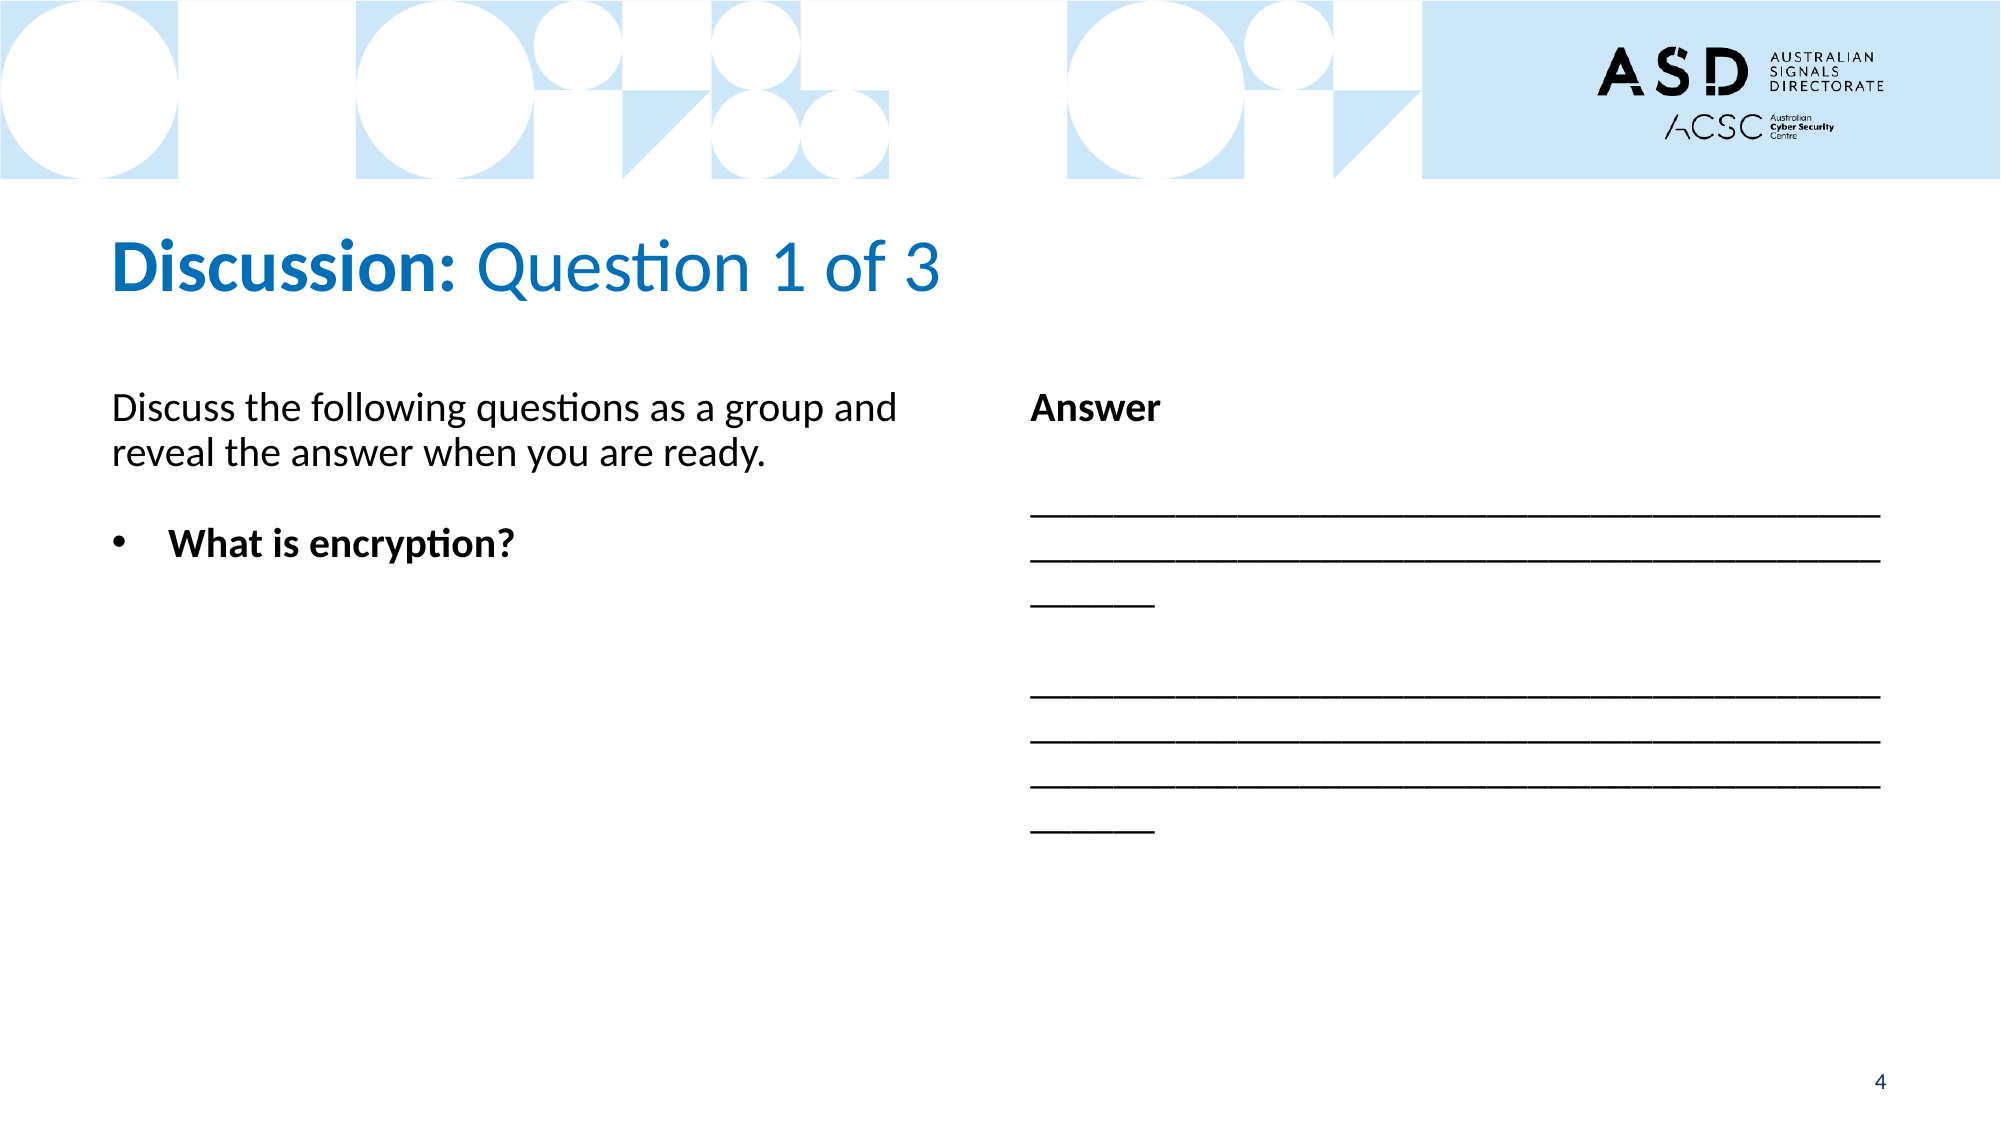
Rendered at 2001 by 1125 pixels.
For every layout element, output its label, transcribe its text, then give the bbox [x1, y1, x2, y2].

slide_number 4 [1799, 1050, 1902, 1111]
list Answer ________________________________________________________________________________________ _________________________________________________________________________________________________________________________________ [1015, 378, 1902, 1007]
title Discussion: Question 1 of 3 [96, 207, 1902, 328]
list Discuss the following questions as a group and reveal the answer when you are ready. What is encryption? [96, 378, 983, 1007]
picture [0, 0, 2001, 179]
